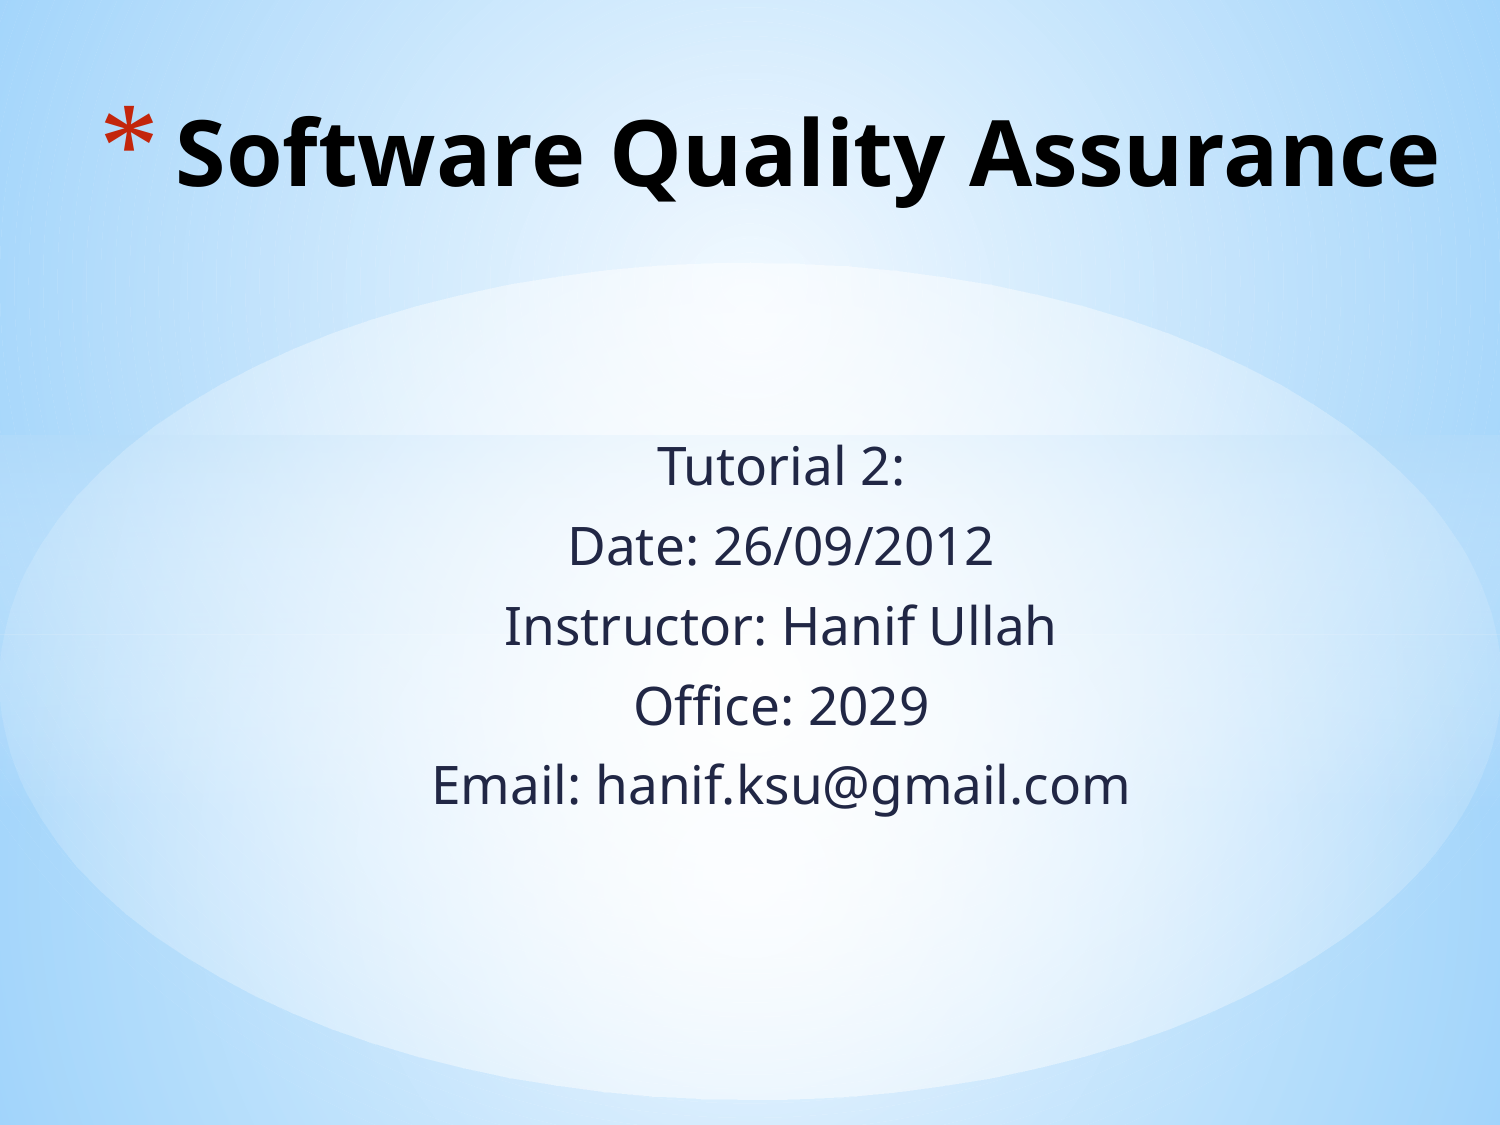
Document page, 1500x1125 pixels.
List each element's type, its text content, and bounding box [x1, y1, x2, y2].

subtitle Tutorial 2: Date: 26/09/2012 Instructor: Hanif Ullah Office: 2029 Email: hanif.ksu@gmail.com [187, 425, 1375, 825]
title Software Quality Assurance [12, 87, 1500, 300]
